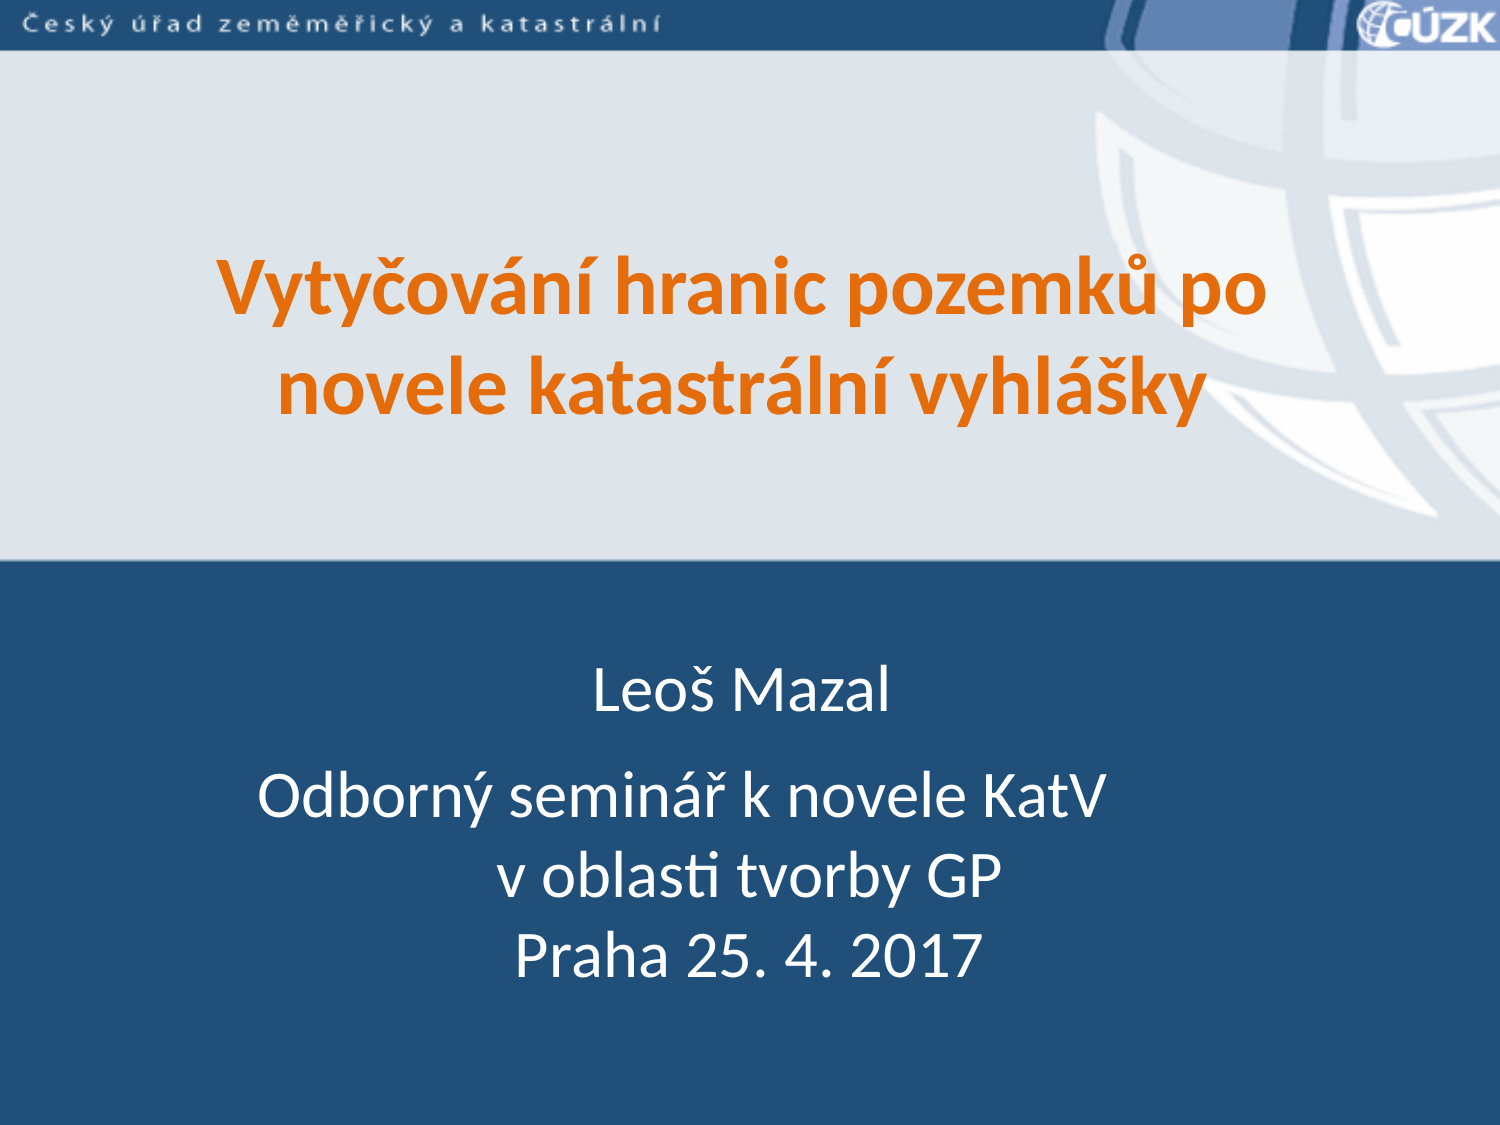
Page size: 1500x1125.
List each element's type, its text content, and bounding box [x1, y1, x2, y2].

subtitle Leoš Mazal Odborný seminář k novele KatV v oblasti tvorby GP Praha 25. 4. 2017 [225, 637, 1275, 925]
title Vytyčování hranic pozemků po novele katastrální vyhlášky [105, 210, 1381, 453]
picture [0, 0, 1500, 1125]
